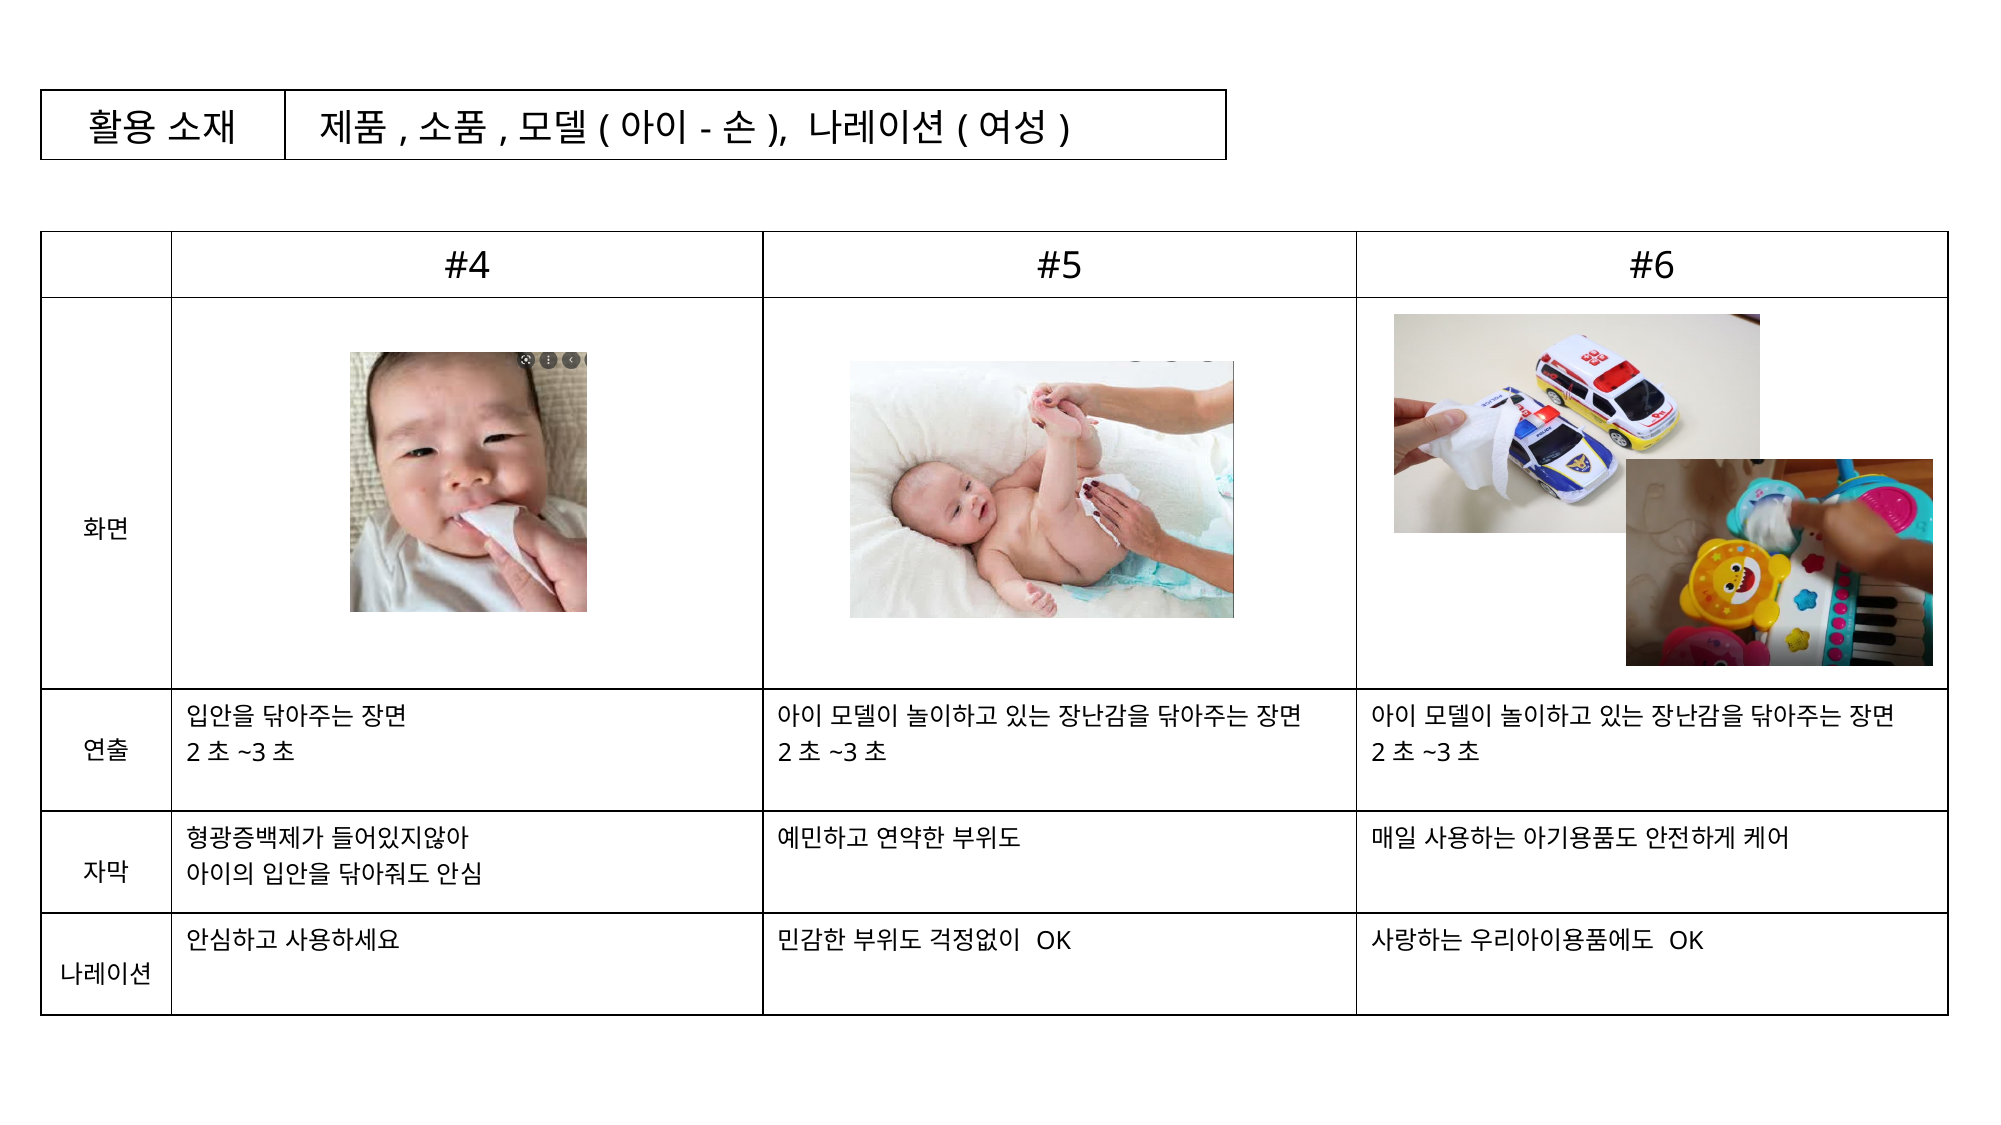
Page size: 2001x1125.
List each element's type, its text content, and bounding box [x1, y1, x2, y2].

table_cell [172, 298, 762, 688]
table_cell [764, 298, 1356, 688]
table_cell 연출 [42, 690, 171, 810]
table_cell 자막 [42, 812, 171, 912]
table_header #5 [764, 232, 1356, 297]
table_header [42, 232, 171, 297]
table_cell 아이 모델이 놀이하고 있는 장난감을 닦아주는 장면 2초~3초 [764, 690, 1356, 810]
picture [850, 361, 1234, 618]
table_cell 형광증백제가 들어있지않아 아이의 입안을 닦아줘도 안심 [172, 812, 762, 912]
table_cell 예민하고 연약한 부위도 [764, 812, 1356, 912]
table_cell [1357, 298, 1947, 688]
table_cell 화면 [42, 298, 171, 688]
table_cell 매일 사용하는 아기용품도 안전하게 케어 [1357, 812, 1947, 912]
table_cell 사랑하는 우리아이용품에도 OK [1357, 914, 1947, 1014]
table_cell 입안을 닦아주는 장면 2초~3초 [172, 690, 762, 810]
table_header #4 [172, 232, 762, 297]
picture [350, 352, 587, 612]
table_cell 안심하고 사용하세요 [172, 914, 762, 1014]
table_cell 민감한 부위도 걱정없이 OK [764, 914, 1356, 1014]
table_cell 나레이션 [42, 914, 171, 1014]
table_header 활용 소재 [42, 91, 284, 159]
table_cell 아이 모델이 놀이하고 있는 장난감을 닦아주는 장면 2초~3초 [1357, 690, 1947, 810]
table_header #6 [1357, 232, 1947, 297]
table_header 제품,소품,모델(아이-손), 나레이션(여성) [286, 91, 1225, 159]
picture [1394, 314, 1933, 666]
